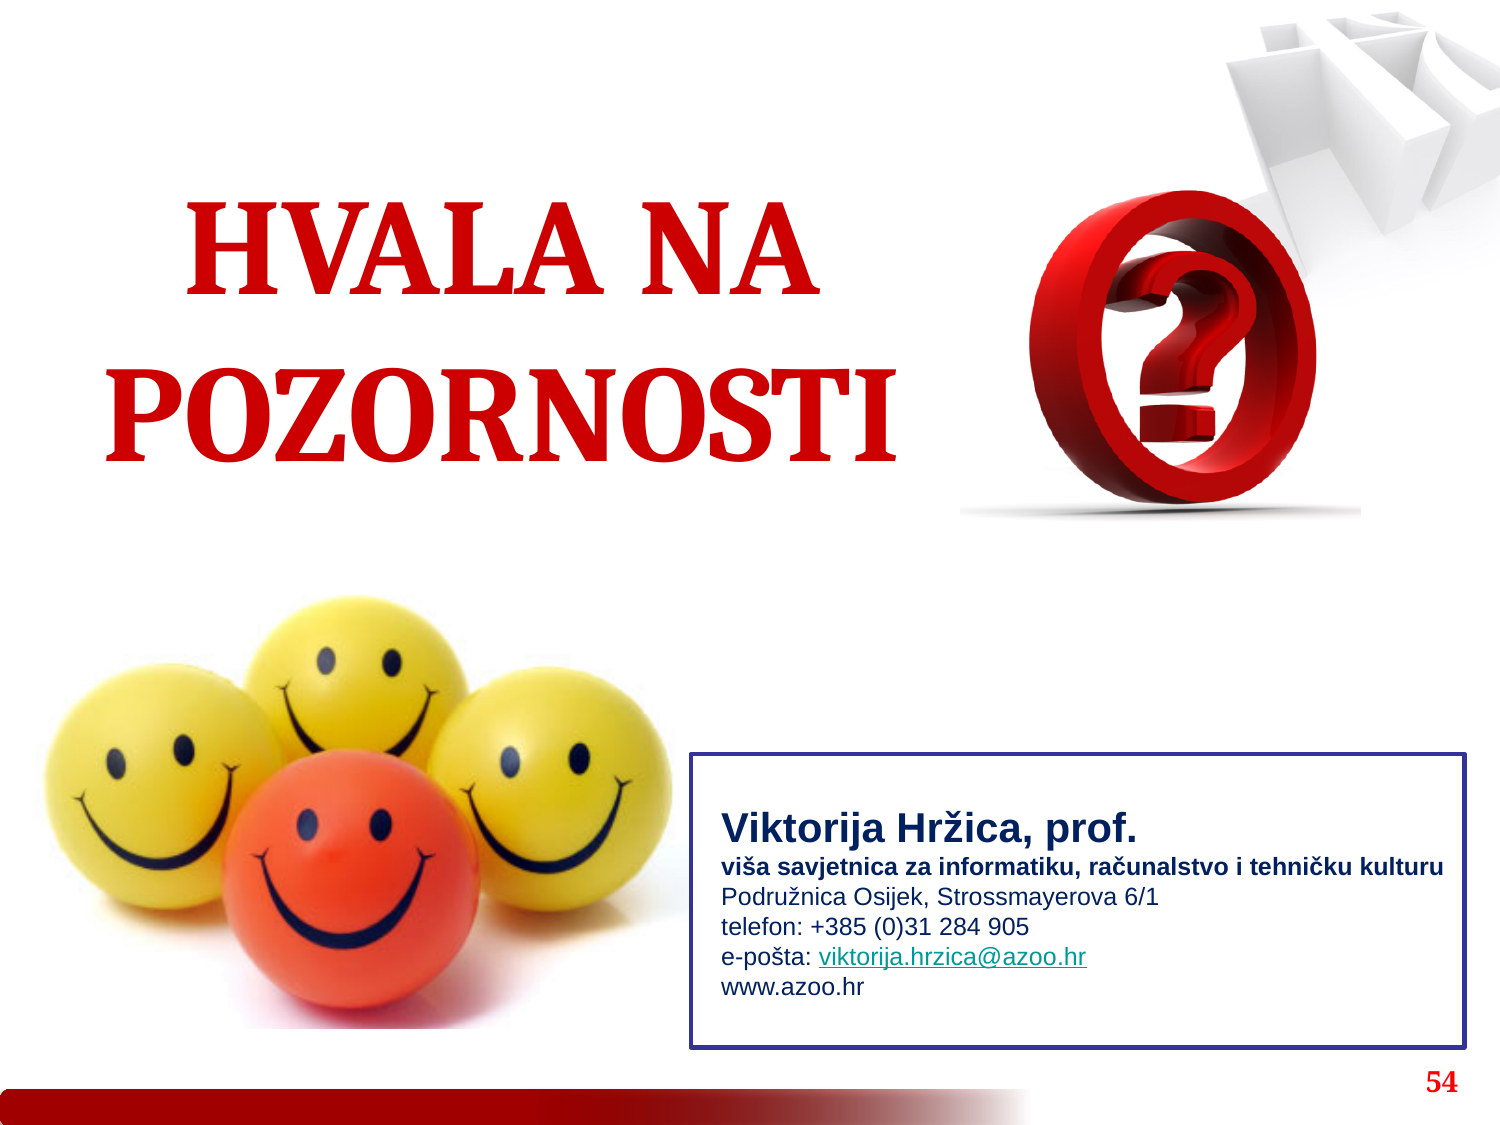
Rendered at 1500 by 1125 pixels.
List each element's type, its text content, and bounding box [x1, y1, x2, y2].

text_box Viktorija Hržica, prof. viša savjetnica za informatiku, računalstvo i tehničku kulturu Podružnica Osijek, Strossmayerova 6/1 telefon: +385 (0)31 284 905 e-pošta: viktorija.hrzica@azoo.hr www.azoo.hr [689, 752, 1467, 1050]
text_box HVALA NA POZORNOSTI [11, 137, 992, 497]
picture [29, 580, 694, 1029]
picture [959, 0, 1500, 540]
